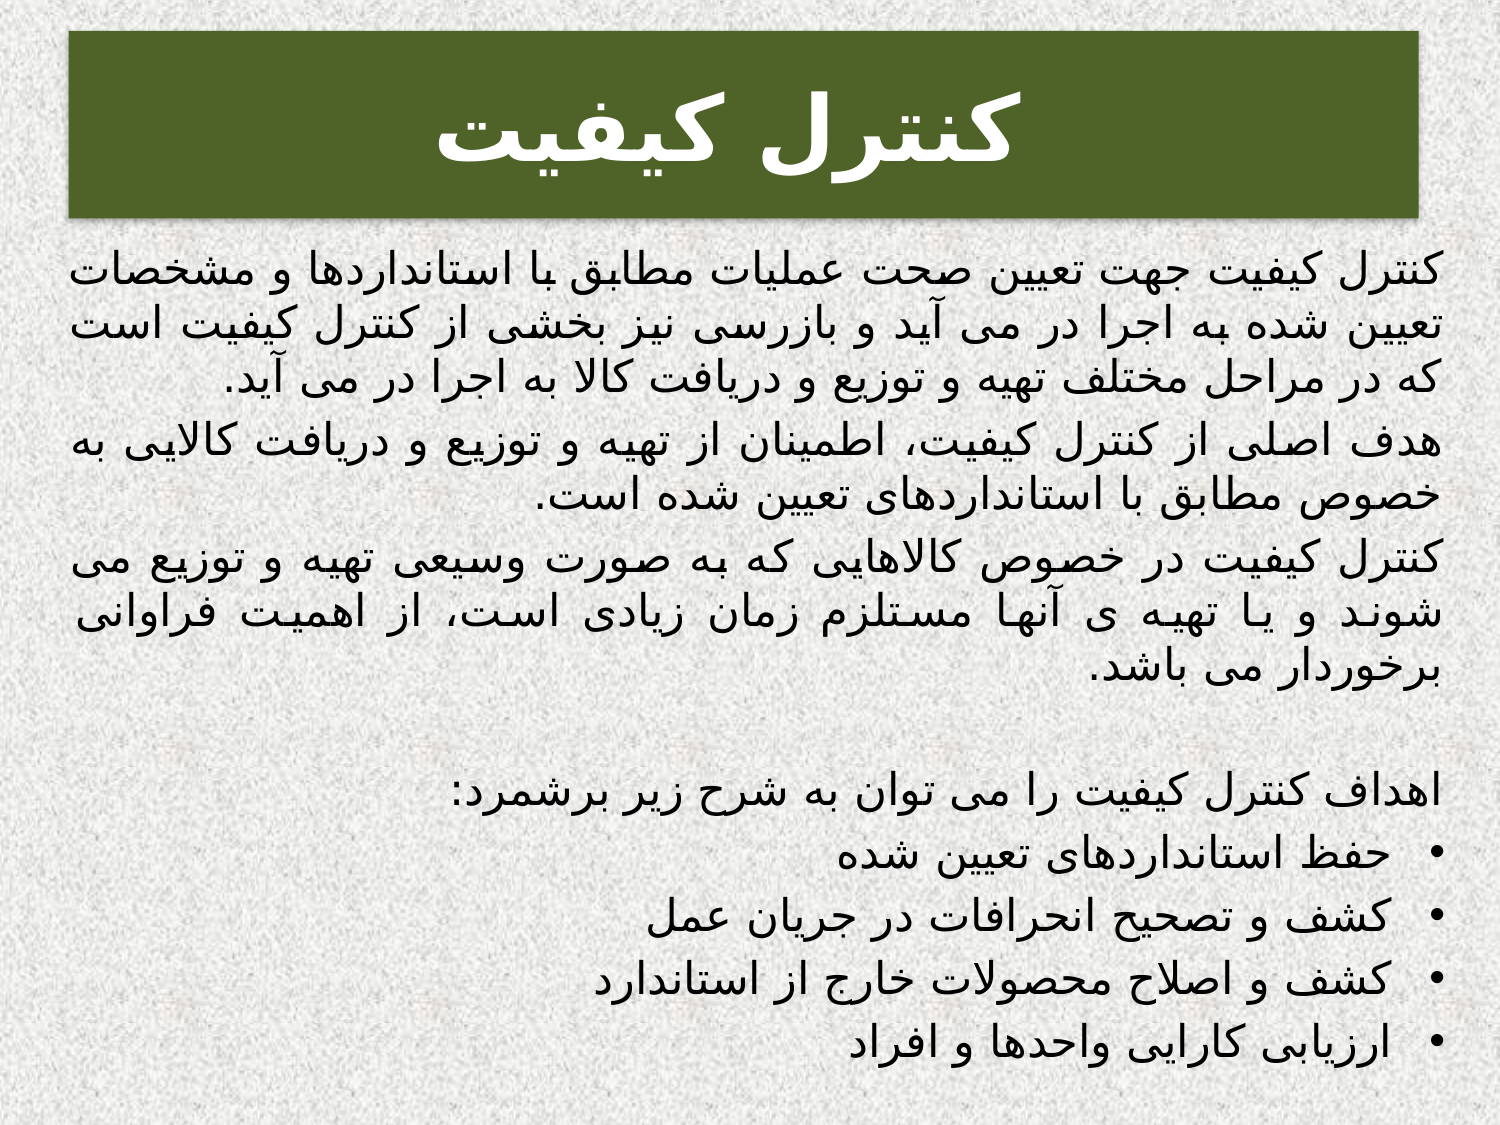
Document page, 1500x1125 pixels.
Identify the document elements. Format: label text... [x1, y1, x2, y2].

picture [0, 0, 1500, 1125]
list کنترل کیفیت جهت تعیین صحت عملیات مطابق با استانداردها و مشخصات تعیین شده به اجرا در می آید و بازرسی نیز بخشی از کنترل کیفیت است که در مراحل مختلف تهیه و توزیع و دریافت کالا به اجرا در می آید. هدف اصلی از کنترل کیفیت، اطمینان از تهیه و توزیع و دریافت کالایی به خصوص مطابق با استانداردهای تعیین شده است. کنترل کیفیت در خصوص کالاهایی که به صورت وسیعی تهیه و توزیع می شوند و یا تهیه ی آنها مستلزم زمان زیادی است، از اهمیت فراوانی برخوردار می باشد. اهداف کنترل کیفیت را می توان به شرح زیر برشمرد: حفظ استانداردهای تعیین شده کشف و تصحیح انحرافات در جریان عمل کشف و اصلاح محصولات خارج از استاندارد ارزیابی کارایی واحدها و افراد [53, 231, 1459, 1125]
title کنترل کیفیت [68, 30, 1419, 219]
